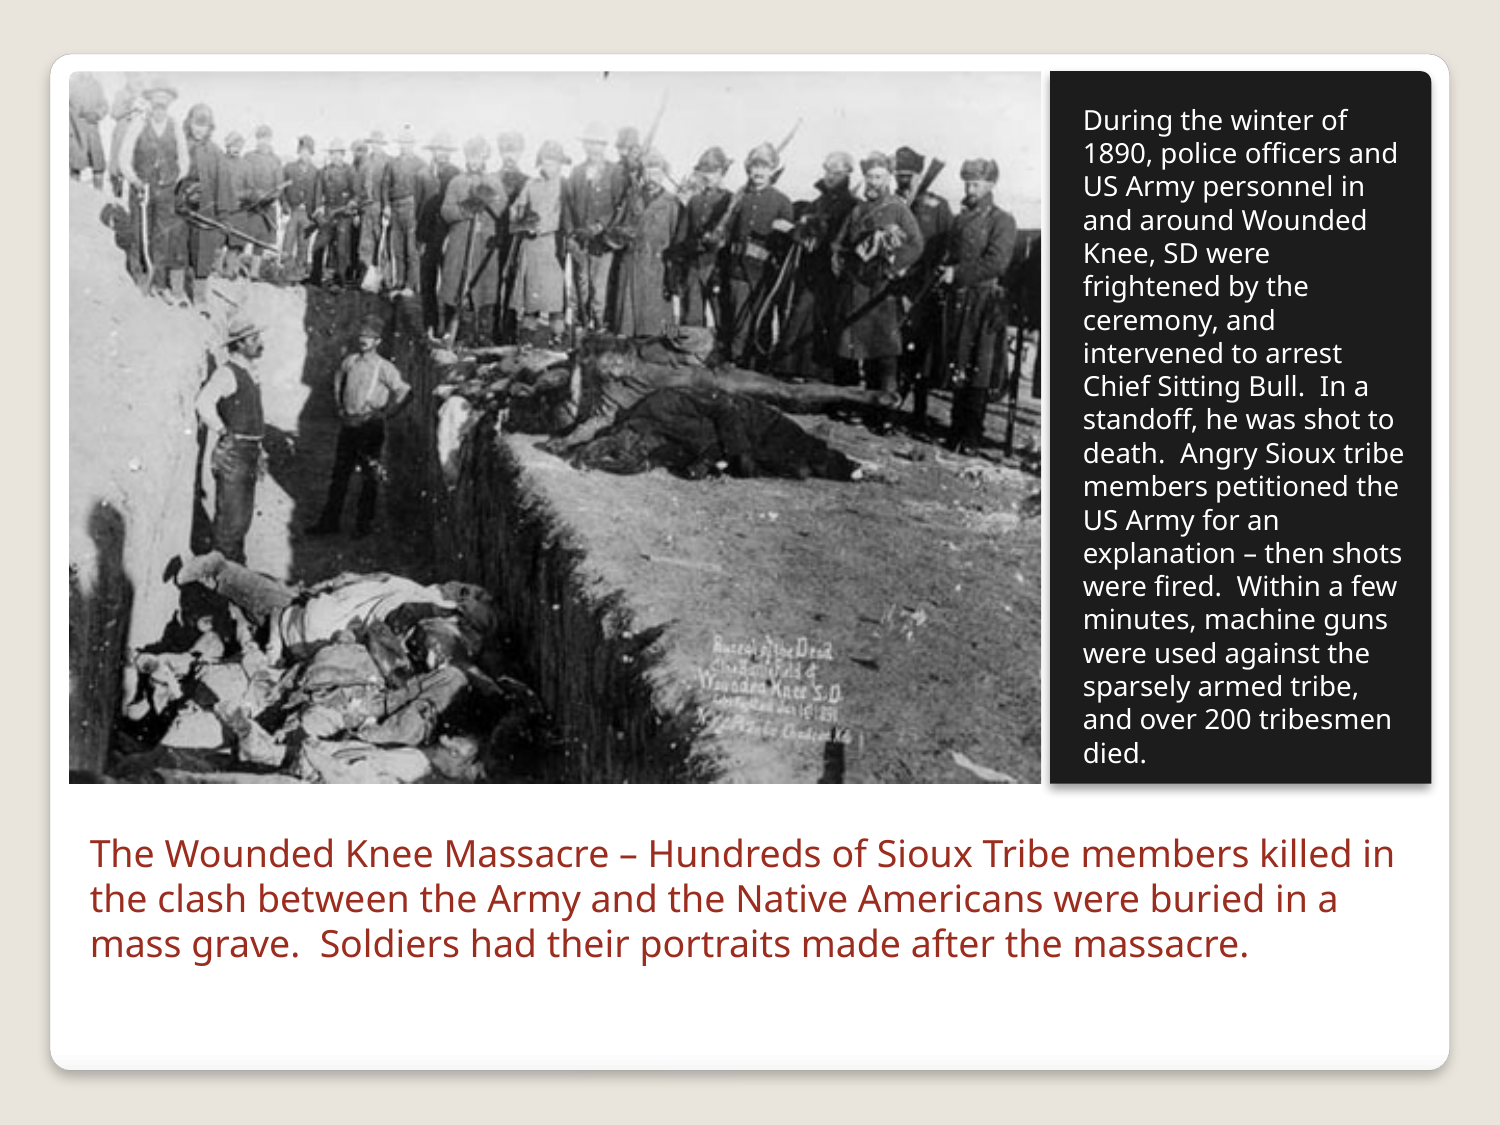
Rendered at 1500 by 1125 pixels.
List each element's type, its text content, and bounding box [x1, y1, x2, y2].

title The Wounded Knee Massacre – Hundreds of Sioux Tribe members killed in the clash between the Army and the Native Americans were buried in a mass grave. Soldiers had their portraits made after the massacre. [75, 822, 1425, 995]
picture [68, 71, 1042, 785]
list During the winter of 1890, police officers and US Army personnel in and around Wounded Knee, SD were frightened by the ceremony, and intervened to arrest Chief Sitting Bull. In a standoff, he was shot to death. Angry Sioux tribe members petitioned the US Army for an explanation – then shots were fired. Within a few minutes, machine guns were used against the sparsely armed tribe, and over 200 tribesmen died. [1060, 87, 1428, 779]
